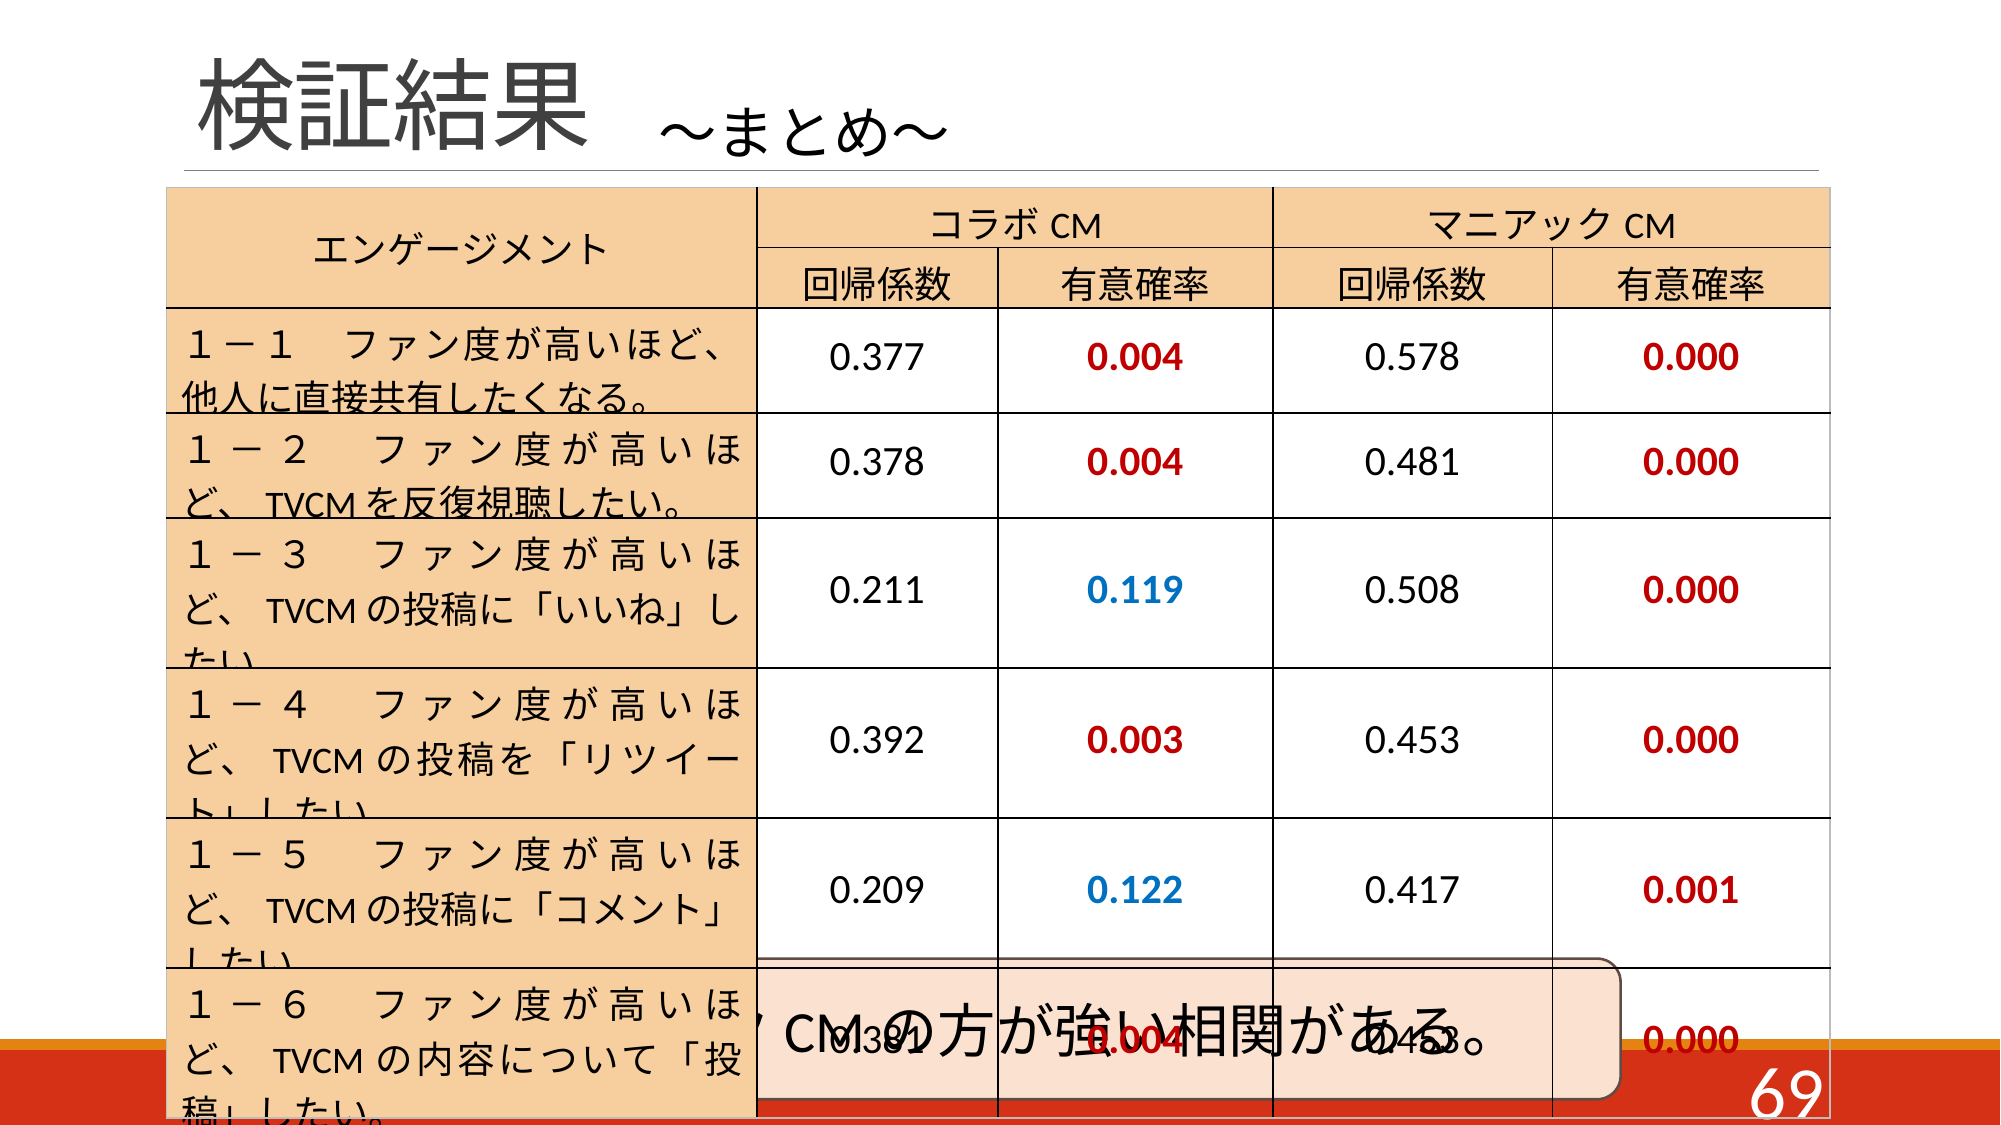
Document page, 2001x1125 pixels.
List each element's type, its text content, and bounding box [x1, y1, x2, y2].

table_cell １－１ ファン度が高いほど、他人に直接共有したくなる。 [167, 309, 756, 412]
table_header マニアックCM [1274, 188, 1829, 247]
table_cell 0.211 [758, 519, 997, 667]
table_cell 0.209 [758, 819, 997, 967]
title 検証結果 [180, 28, 1830, 171]
text_box ～まとめ～ [643, 88, 965, 174]
table_cell 0.004 [999, 969, 1272, 1117]
table_cell 0.000 [1553, 969, 1829, 1117]
table_cell 0.392 [758, 669, 997, 817]
table_cell 0.003 [999, 669, 1272, 817]
table_cell 0.578 [1274, 309, 1552, 412]
table_cell １－５ ファン度が高いほど、TVCMの投稿に「コメント」したい。 [167, 819, 756, 967]
table_cell １－６ ファン度が高いほど、TVCMの内容について「投稿」したい。 [167, 969, 756, 1117]
table_cell 0.122 [999, 819, 1272, 967]
table_cell 0.453 [1274, 669, 1552, 817]
slide_number 69 [1624, 1059, 1840, 1120]
table_cell 0.508 [1274, 519, 1552, 667]
table_header コラボCM [758, 188, 1272, 247]
table_cell 回帰係数 [1274, 248, 1552, 307]
table_cell 0.378 [758, 414, 997, 517]
table_cell 有意確率 [999, 248, 1272, 307]
table_cell 0.453 [1274, 969, 1552, 1117]
table_cell 0.000 [1553, 519, 1829, 667]
table_cell 0.377 [758, 309, 997, 412]
table_cell １－２ ファン度が高いほど、TVCMを反復視聴したい。 [167, 414, 756, 517]
table_cell 0.481 [1274, 414, 1552, 517]
table_header エンゲージメント [167, 188, 756, 307]
table_cell 0.001 [1553, 819, 1829, 967]
table_cell 0.000 [1553, 309, 1829, 412]
table_cell 0.119 [999, 519, 1272, 667]
table_cell １－３ ファン度が高いほど、TVCMの投稿に「いいね」したい。 [167, 519, 756, 667]
table_cell 0.000 [1553, 414, 1829, 517]
table_cell 回帰係数 [758, 248, 997, 307]
table_cell 有意確率 [1553, 248, 1829, 307]
table_cell 0.000 [1553, 669, 1829, 817]
table_cell 0.004 [999, 414, 1272, 517]
table_cell 0.381 [758, 969, 997, 1117]
table_cell １－４ ファン度が高いほど、TVCMの投稿を「リツイート」したい。 [167, 669, 756, 817]
table_cell 0.004 [999, 309, 1272, 412]
table_cell 0.417 [1274, 819, 1552, 967]
